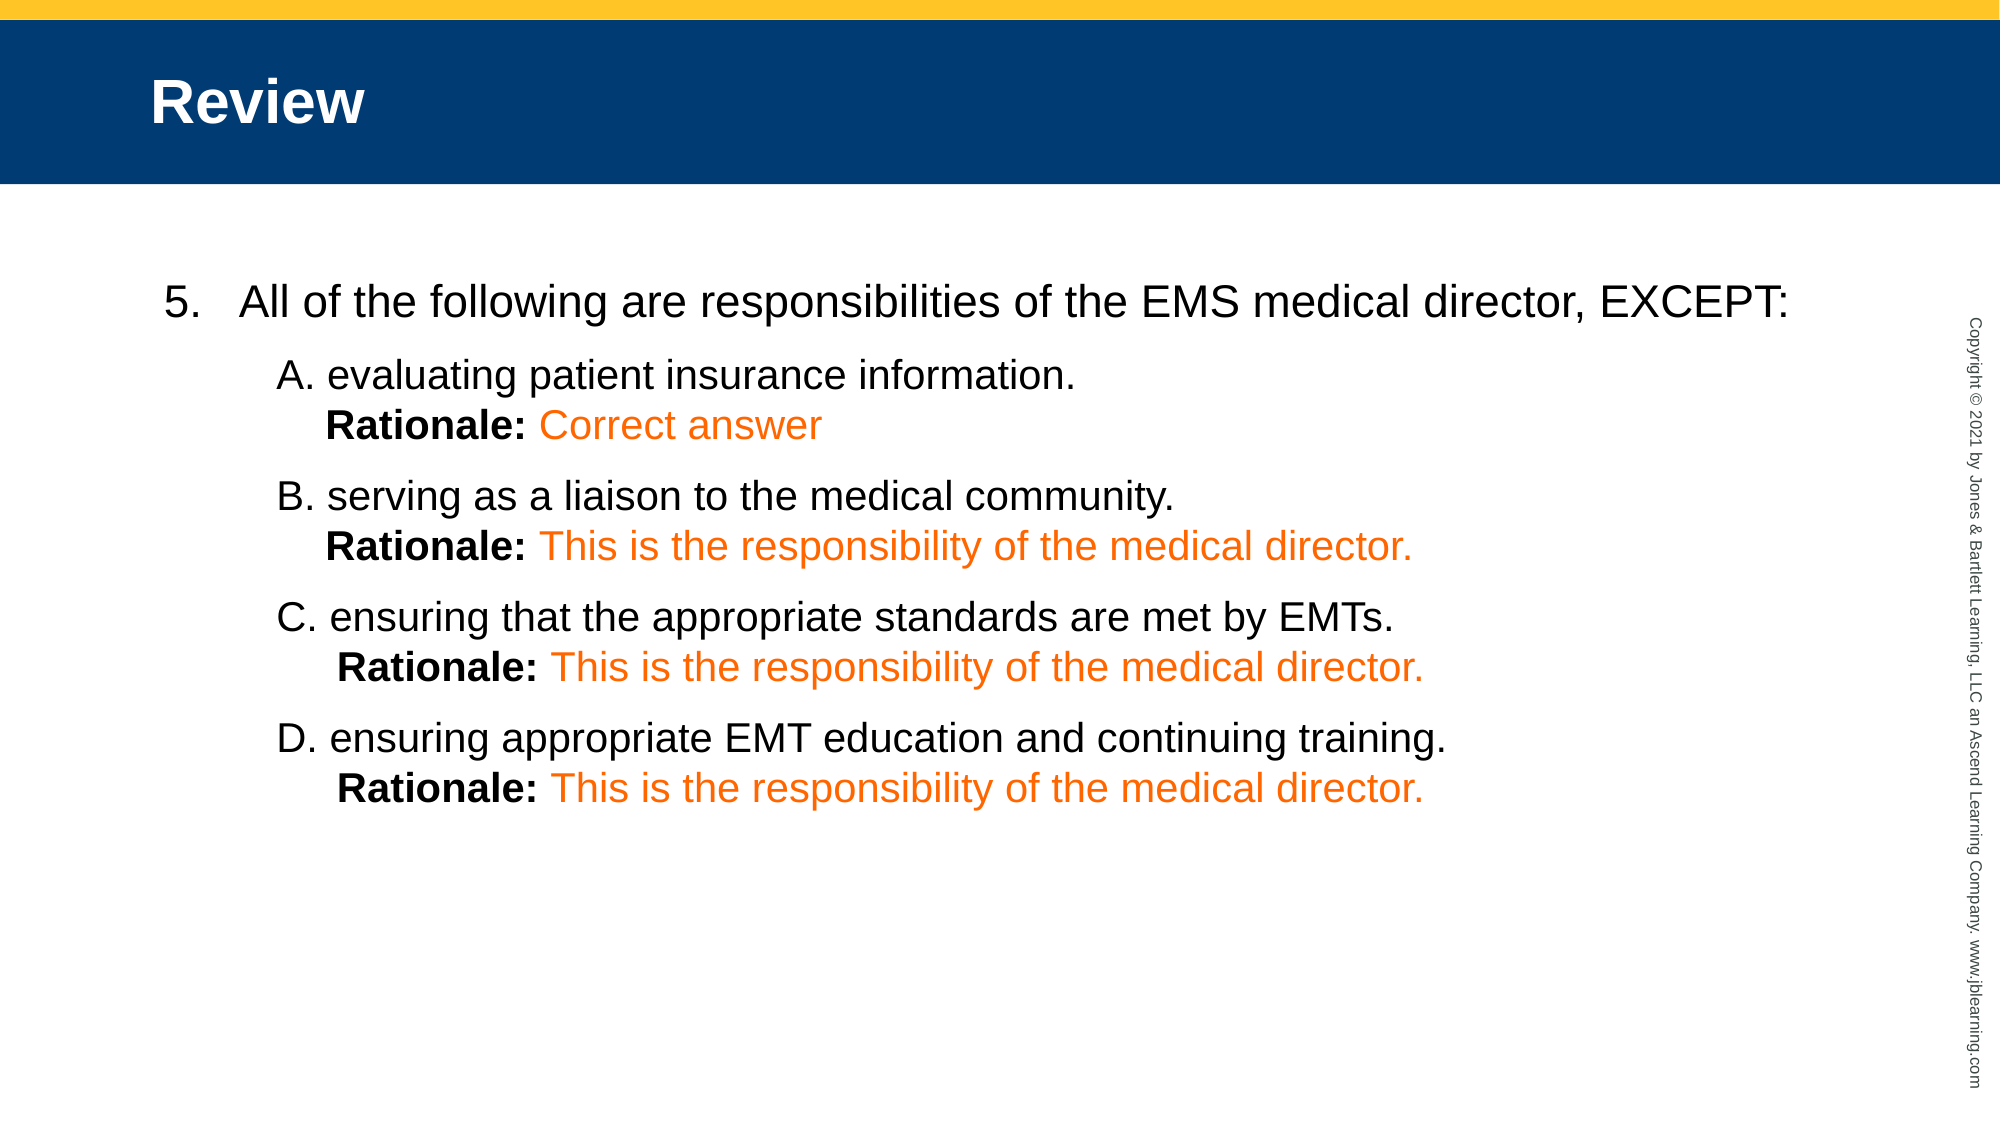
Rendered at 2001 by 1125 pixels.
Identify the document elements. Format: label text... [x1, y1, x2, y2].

list All of the following are responsibilities of the EMS medical director, EXCEPT: evaluating patient insurance information. Rationale: Correct answer serving as a liaison to the medical community. Rationale: This is the responsibility of the medical director. ensuring that the appropriate standards are met by EMTs. Rationale: This is the responsibility of the medical director. ensuring appropriate EMT education and continuing training. Rationale: This is the responsibility of the medical director. [148, 241, 1849, 1030]
title Review [0, 19, 2000, 185]
